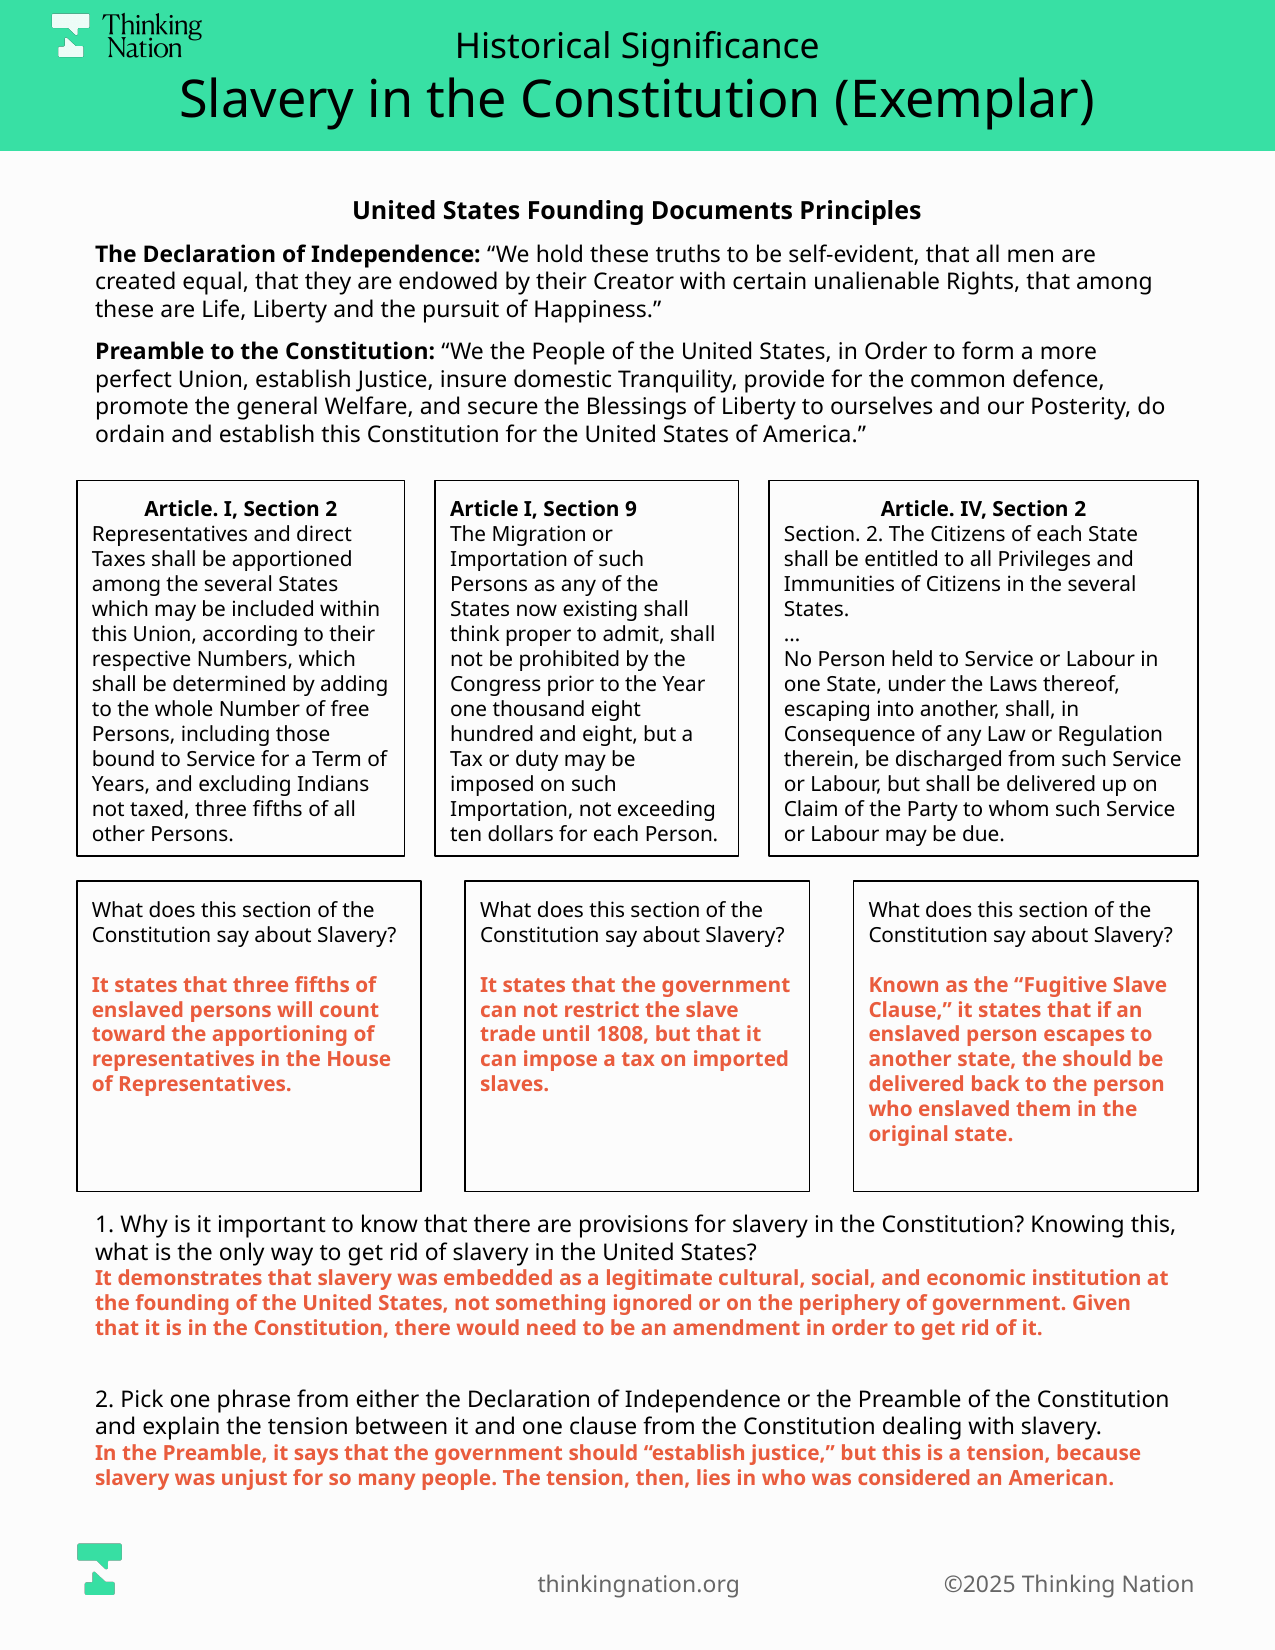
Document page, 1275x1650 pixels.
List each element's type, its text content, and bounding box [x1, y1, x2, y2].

picture [63, 1533, 135, 1605]
text_box What does this section of the Constitution say about Slavery? It states that the government can not restrict the slave trade until 1808, but that it can impose a tax on imported slaves. [465, 881, 810, 1191]
text_box 1. Why is it important to know that there are provisions for slavery in the Constitution? Knowing this, what is the only way to get rid of slavery in the United States? It demonstrates that slavery was embedded as a legitimate cultural, social, and economic institution at the founding of the United States, not something ignored or on the periphery of government. Given that it is in the Constitution, there would need to be an amendment in order to get rid of it. 2. Pick one phrase from either the Declaration of Independence or the Preamble of the Constitution and explain the tension between it and one clause from the Constitution dealing with slavery. In the Preamble, it says that the government should “establish justice,” but this is a tension, because slavery was unjust for so many people. The tension, then, lies in who was considered an American. [76, 1191, 1198, 1477]
text_box thinkingnation.org [488, 1553, 790, 1605]
text_box United States Founding Documents Principles The Declaration of Independence: “We hold these truths to be self-evident, that all men are created equal, that they are endowed by their Creator with certain unalienable Rights, that among these are Life, Liberty and the pursuit of Happiness.” Preamble to the Constitution: “We the People of the United States, in Order to form a more perfect Union, establish Justice, insure domestic Tranquility, provide for the common defence, promote the general Welfare, and secure the Blessings of Liberty to ourselves and our Posterity, do ordain and establish this Constitution for the United States of America.” [76, 176, 1198, 431]
text_box What does this section of the Constitution say about Slavery? Known as the “Fugitive Slave Clause,” it states that if an enslaved person escapes to another state, the should be delivered back to the person who enslaved them in the original state. [853, 881, 1198, 1191]
text_box What does this section of the Constitution say about Slavery? It states that three fifths of enslaved persons will count toward the apportioning of representatives in the House of Representatives. [76, 881, 422, 1191]
text_box Article I, Section 9 The Migration or Importation of such Persons as any of the States now existing shall think proper to admit, shall not be prohibited by the Congress prior to the Year one thousand eight hundred and eight, but a Tax or duty may be imposed on such Importation, not exceeding ten dollars for each Person. [435, 480, 739, 857]
text_box Article. I, Section 2 Representatives and direct Taxes shall be apportioned among the several States which may be included within this Union, according to their respective Numbers, which shall be determined by adding to the whole Number of free Persons, including those bound to Service for a Term of Years, and excluding Indians not taxed, three fifths of all other Persons. [76, 480, 405, 857]
text_box Article. IV, Section 2 Section. 2. The Citizens of each State shall be entitled to all Privileges and Immunities of Citizens in the several States. … No Person held to Service or Labour in one State, under the Laws thereof, escaping into another, shall, in Consequence of any Law or Regulation therein, be discharged from such Service or Labour, but shall be delivered up on Claim of the Party to whom such Service or Labour may be due. [769, 480, 1198, 857]
picture [35, 0, 207, 72]
text_box ©2025 Thinking Nation [909, 1553, 1211, 1605]
text_box Historical Significance Slavery in the Constitution (Exemplar) [0, 0, 1275, 151]
